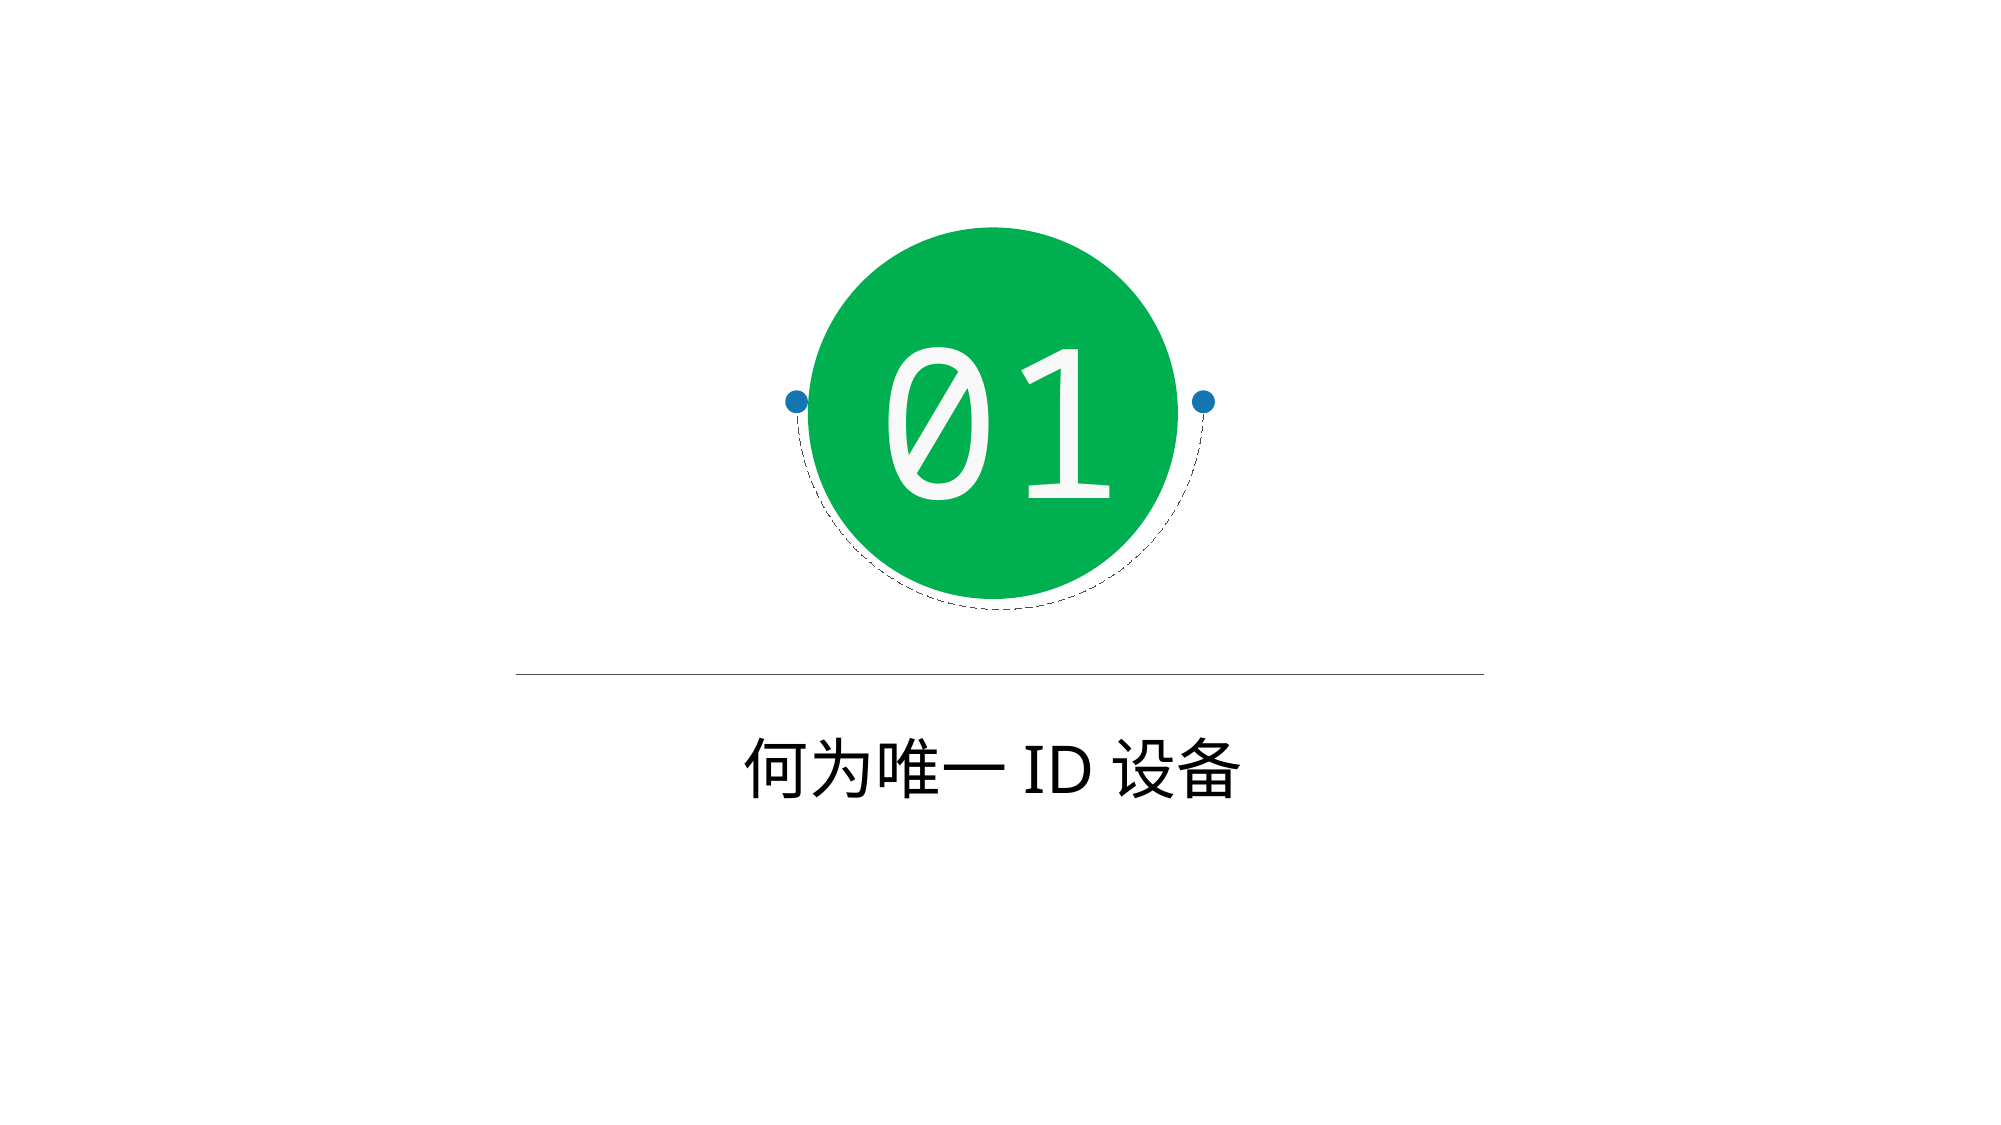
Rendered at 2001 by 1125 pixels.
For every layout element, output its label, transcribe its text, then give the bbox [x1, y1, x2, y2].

text_box [1191, 390, 1215, 414]
text_box [797, 403, 1204, 610]
text_box [785, 390, 808, 414]
text_box [1142, 303, 1178, 404]
text_box 何为唯一ID设备 [432, 719, 1554, 814]
text_box 01 [861, 283, 1142, 548]
text_box [808, 227, 1125, 405]
